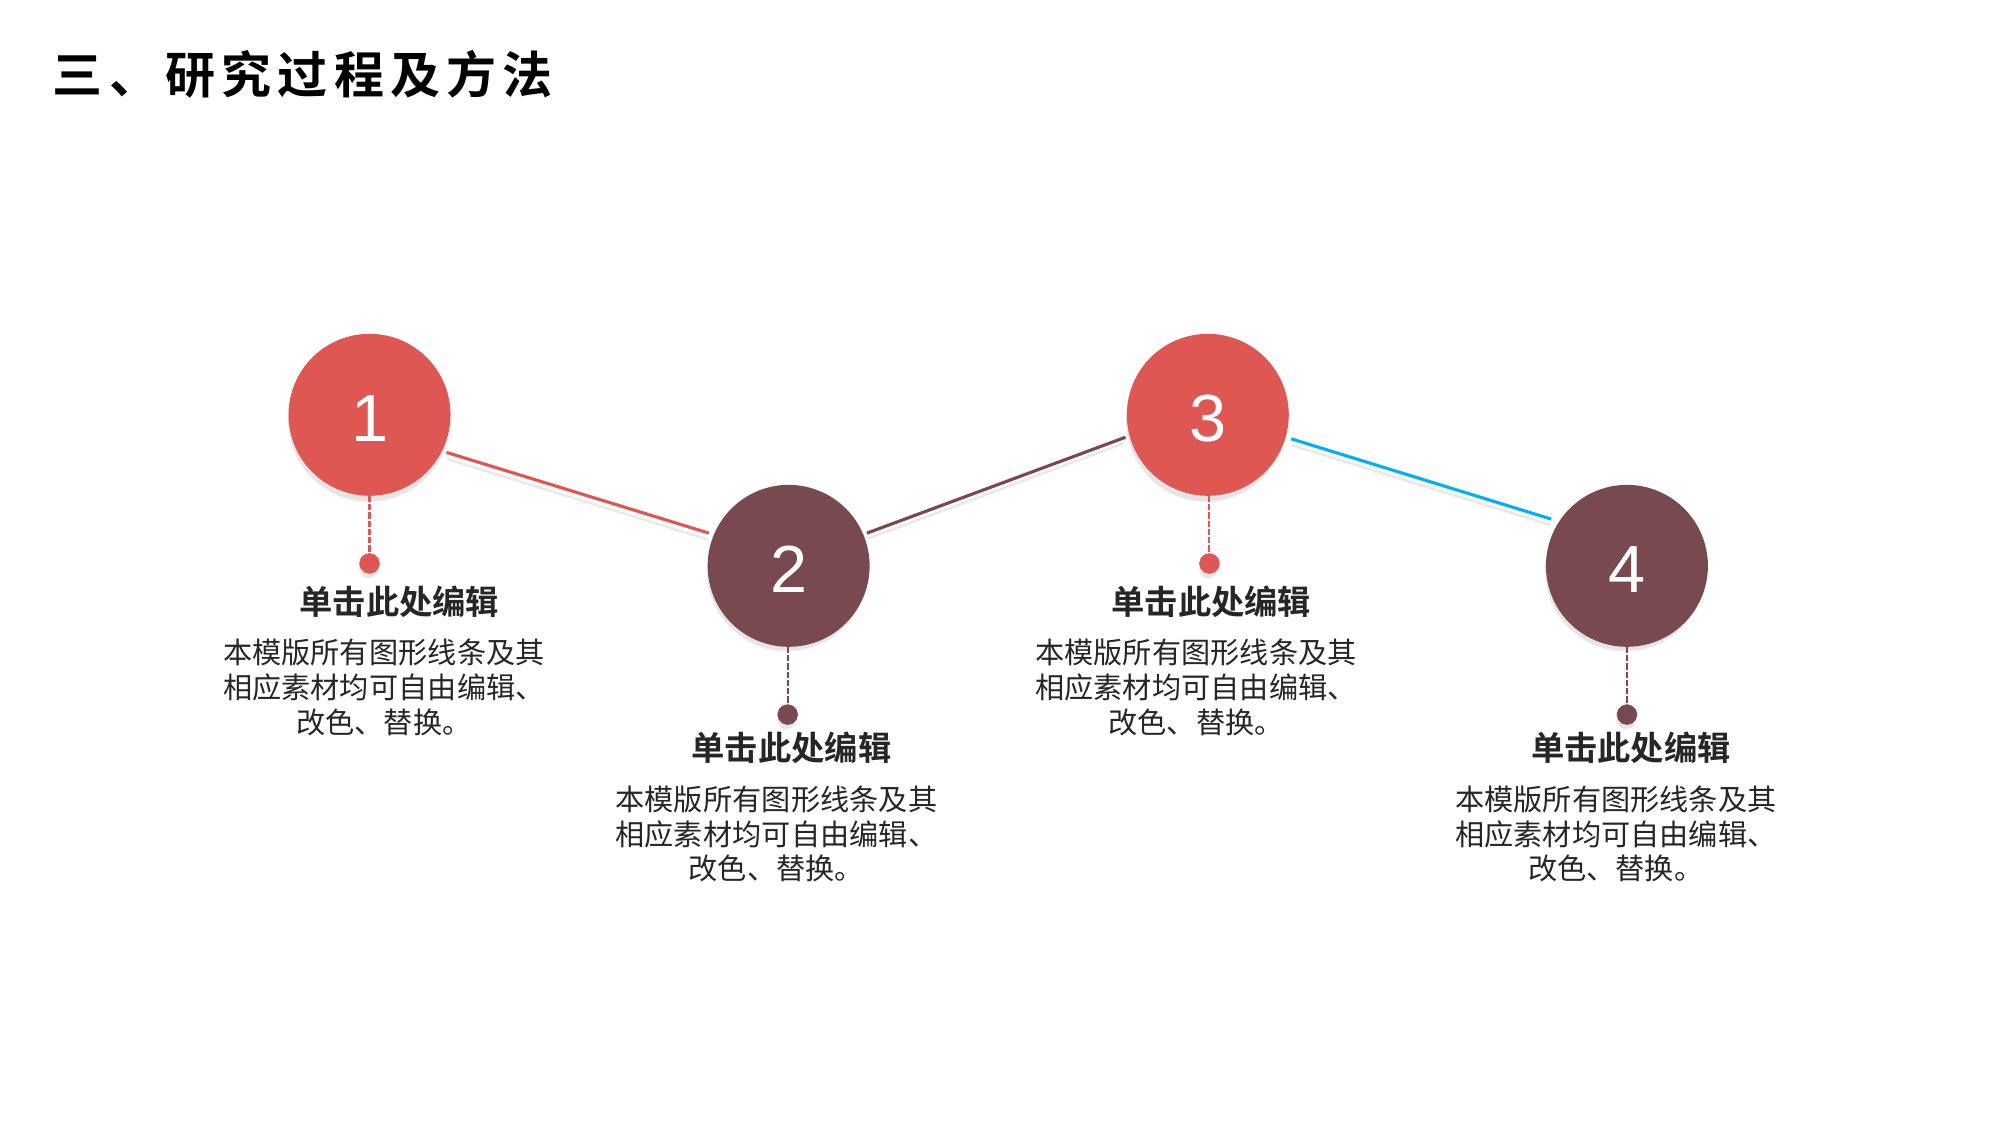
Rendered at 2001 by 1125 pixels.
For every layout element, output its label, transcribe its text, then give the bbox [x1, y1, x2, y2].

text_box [866, 437, 1126, 534]
text_box 三、研究过程及方法 [38, 35, 631, 111]
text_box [1291, 438, 1552, 520]
text_box 单击此处编辑 [1006, 578, 1386, 627]
text_box 2 [707, 484, 871, 648]
text_box 单击此处编辑 [587, 724, 966, 773]
text_box 1 [288, 333, 452, 497]
text_box 本模版所有图形线条及其相应素材均可自由编辑、改色、替换。 [194, 627, 574, 747]
text_box 本模版所有图形线条及其相应素材均可自由编辑、改色、替换。 [1006, 627, 1386, 747]
text_box 单击此处编辑 [1426, 724, 1806, 773]
text_box 本模版所有图形线条及其相应素材均可自由编辑、改色、替换。 [587, 773, 966, 893]
text_box 本模版所有图形线条及其相应素材均可自由编辑、改色、替换。 [1426, 773, 1806, 893]
text_box 单击此处编辑 [194, 578, 574, 627]
text_box 3 [1126, 333, 1290, 497]
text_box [446, 452, 709, 534]
text_box 4 [1545, 484, 1709, 648]
